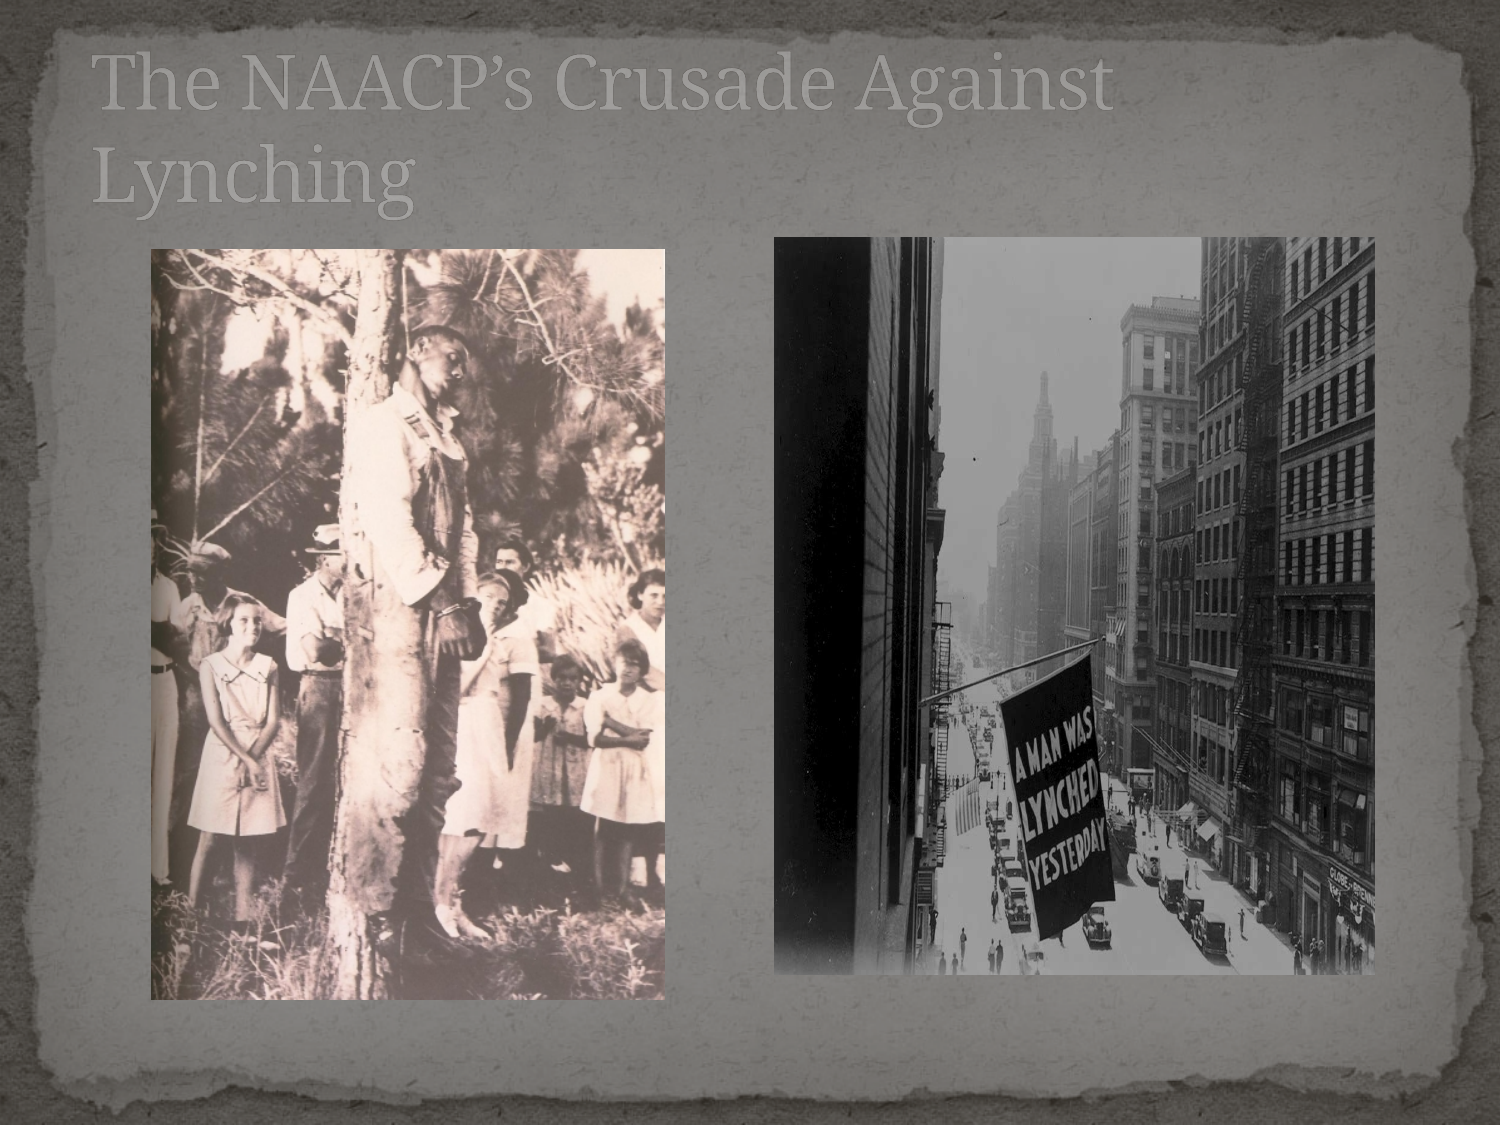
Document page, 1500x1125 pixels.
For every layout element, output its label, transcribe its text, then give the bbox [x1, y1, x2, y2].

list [777, 240, 1374, 973]
title The NAACP’s Crusade Against Lynching [74, 24, 1425, 225]
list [154, 252, 664, 999]
